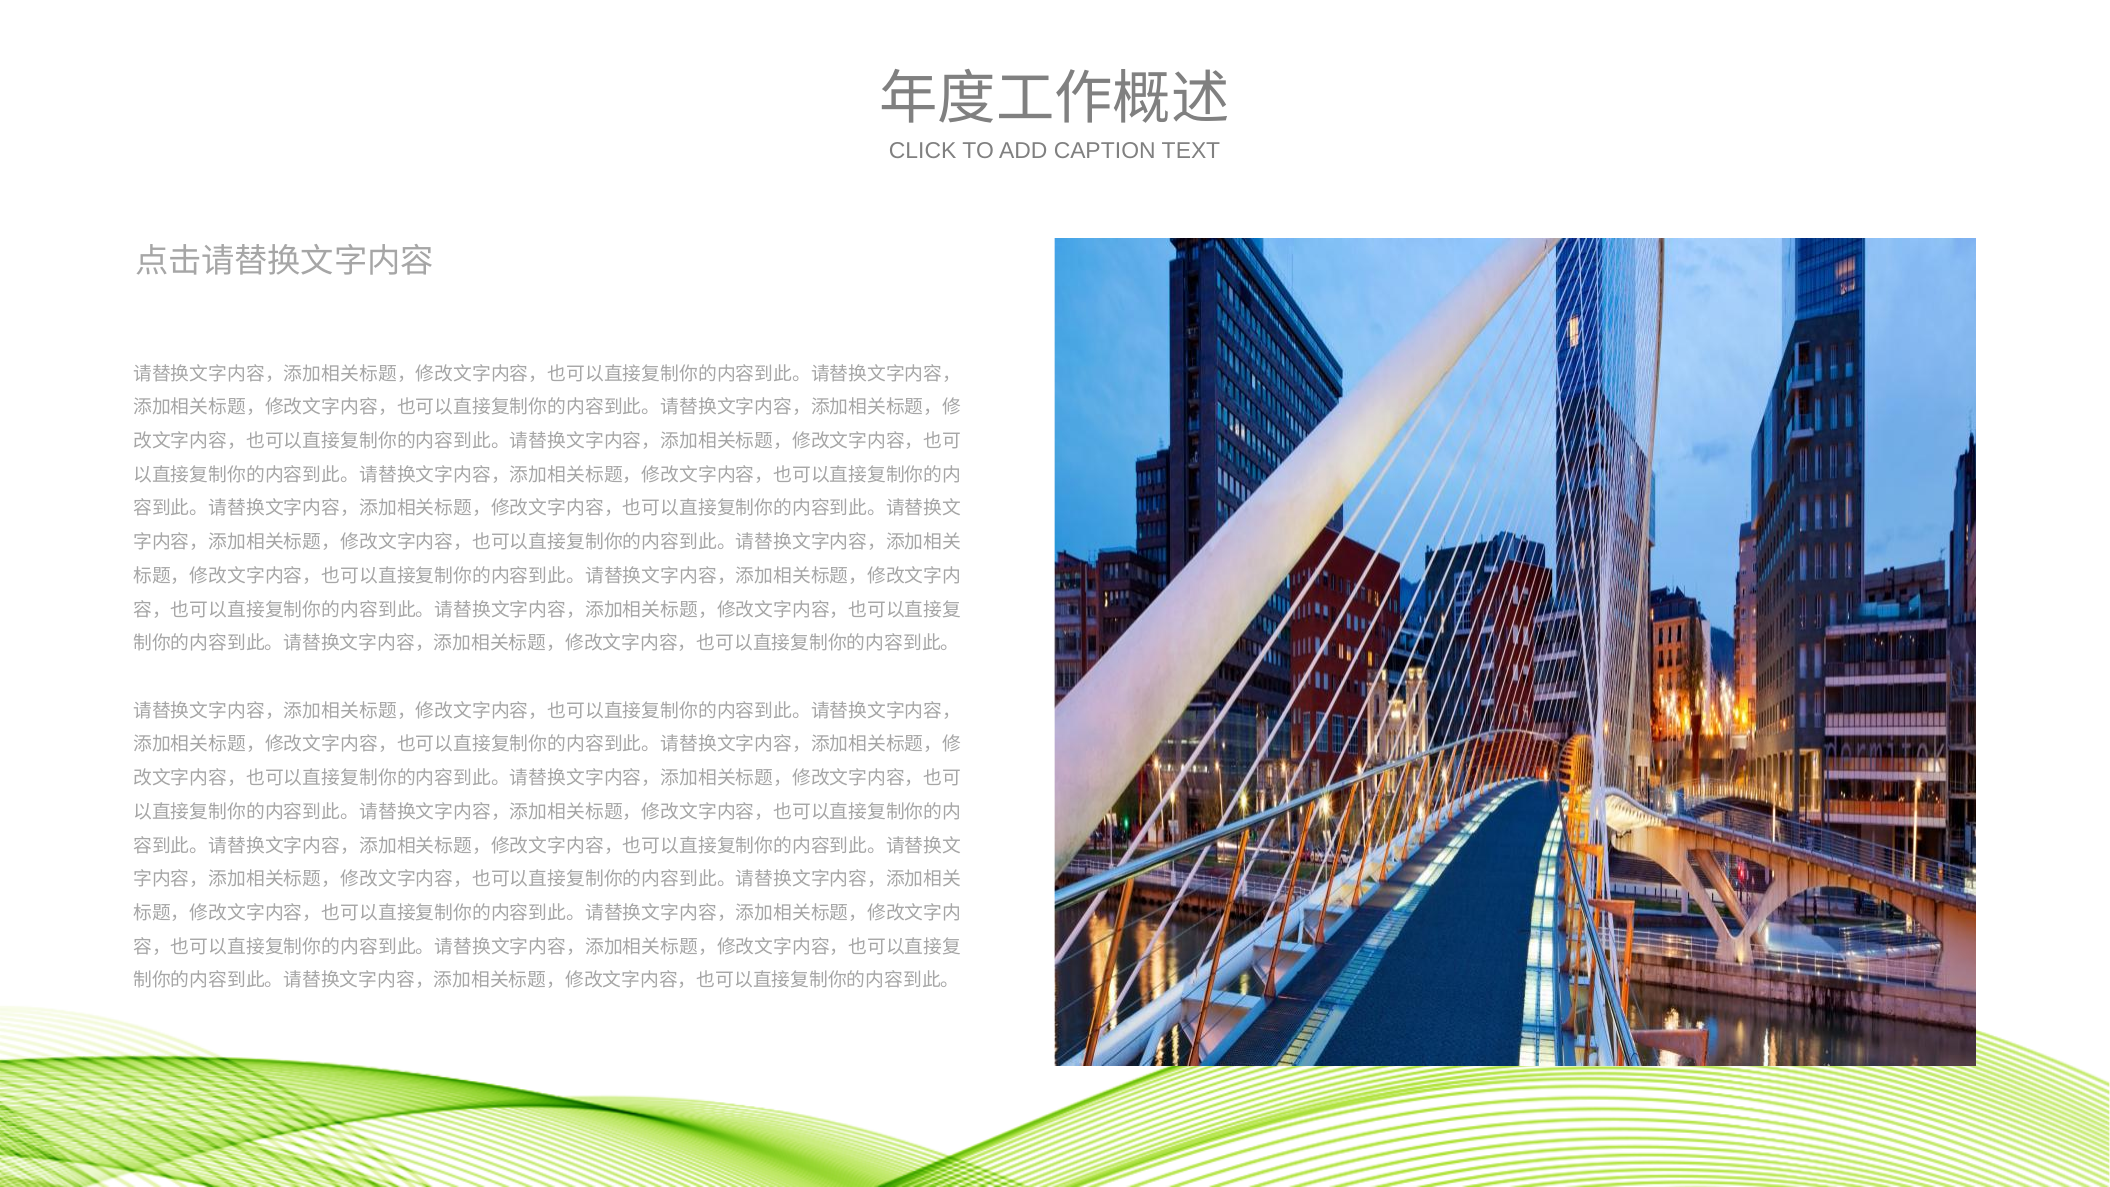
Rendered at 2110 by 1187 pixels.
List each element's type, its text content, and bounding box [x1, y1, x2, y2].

text_box 年度工作概述 [865, 60, 1245, 131]
text_box CLICK TO ADD CAPTION TEXT [865, 135, 1245, 163]
text_box 点击请替换文字内容 [135, 238, 435, 279]
text_box 请替换文字内容，添加相关标题，修改文字内容，也可以直接复制你的内容到此。请替换文字内容，添加相关标题，修改文字内容，也可以直接复制你的内容到此。请替换文字内容，添加相关标题，修改文字内容，也可以直接复制你的内容到此。请替换文字内容，添加相关标题，修改文字内容，也可以直接复制你的内容到此。请替换文字内容，添加相关标题，修改文字内容，也可以直接复制你的内容到此。请替换文字内容，添加相关标题，修改文字内容，也可以直接复制你的内容到此。请替换文字内容，添加相关标题，修改文字内容，也可以直接复制你的内容到此。请替换文字内容，添加相关标题，修改文字内容，也可以直接复制你的内容到此。请替换文字内容，添加相关标题，修改文字内容，也可以直接复制你的内容到此。请替换文字内容，添加相关标题，修改文字内容，也可以直接复制你的内容到此。请替换文字内容，添加相关标题，修改文字内容，也可以直接复制你的内容到此。 请替换文字内容，添加相关标题，修改文字内容，也可以直接复制你的内容到此。请替换文字内容，添加相关标题，修改文字内容，也可以直接复制你的内容到此。请替换文字内容，添加相关标题，修改文字内容，也可以直接复制你的内容到此。请替换文字内容，添加相关标题，修改文字内容，也可以直接复制你的内容到此。请替换文字内容，添加相关标题，修改文字内容，也可以直接复制你的内容到此。请替换文字内容，添加相关标题，修改文字内容，也可以直接复制你的内容到此。请替换文字内容，添加相关标题，修改文字内容，也可以直接复制你的内容到此。请替换文字内容，添加相关标题，修改文字内容，也可以直接复制你的内容到此。请替换文字内容，添加相关标题，修改文字内容，也可以直接复制你的内容到此。请替换文字内容，添加相关标题，修改文字内容，也可以直接复制你的内容到此。请替换文字内容，添加相关标题，修改文字内容，也可以直接复制你的内容到此。 [133, 349, 961, 991]
text_box [1054, 238, 1977, 1067]
picture [0, 0, 2110, 1187]
